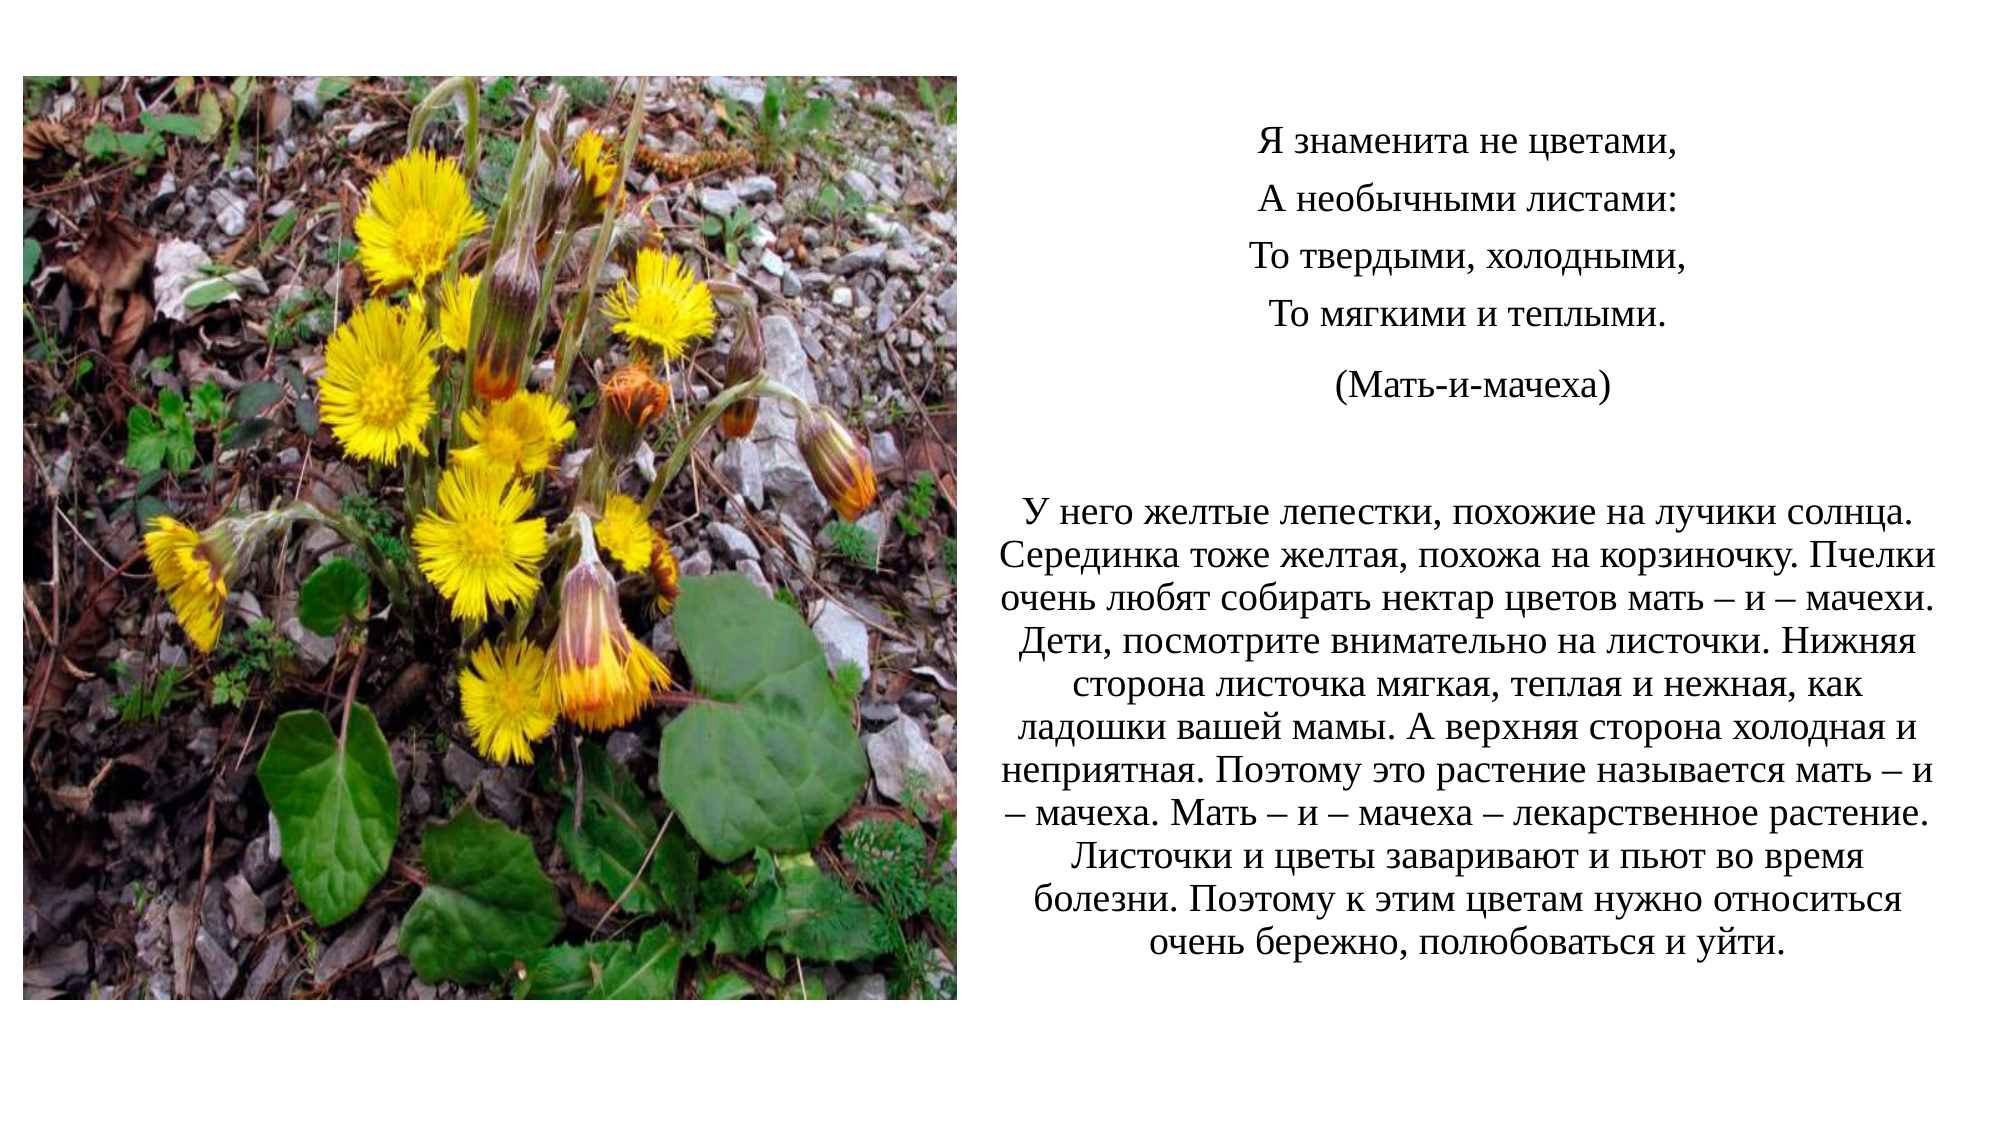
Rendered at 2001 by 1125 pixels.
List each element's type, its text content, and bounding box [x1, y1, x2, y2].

list Я знаменита не цветами, А необычными листами: То твердыми, холодными, То мягкими и теплыми. (Мать-и-мачеха) У него желтые лепестки, похожие на лучики солнца. Серединка тоже желтая, похожа на корзиночку. Пчелки очень любят собирать нектар цветов мать – и – мачехи. Дети, посмотрите внимательно на листочки. Нижняя сторона листочка мягкая, теплая и нежная, как ладошки вашей мамы. А верхняя сторона холодная и неприятная. Поэтому это растение называется мать – и – мачеха. Мать – и – мачеха – лекарственное растение. Листочки и цветы заваривают и пьют во время болезни. Поэтому к этим цветам нужно относиться очень бережно, полюбоваться и уйти. [981, 96, 1955, 1014]
picture [23, 76, 957, 1000]
